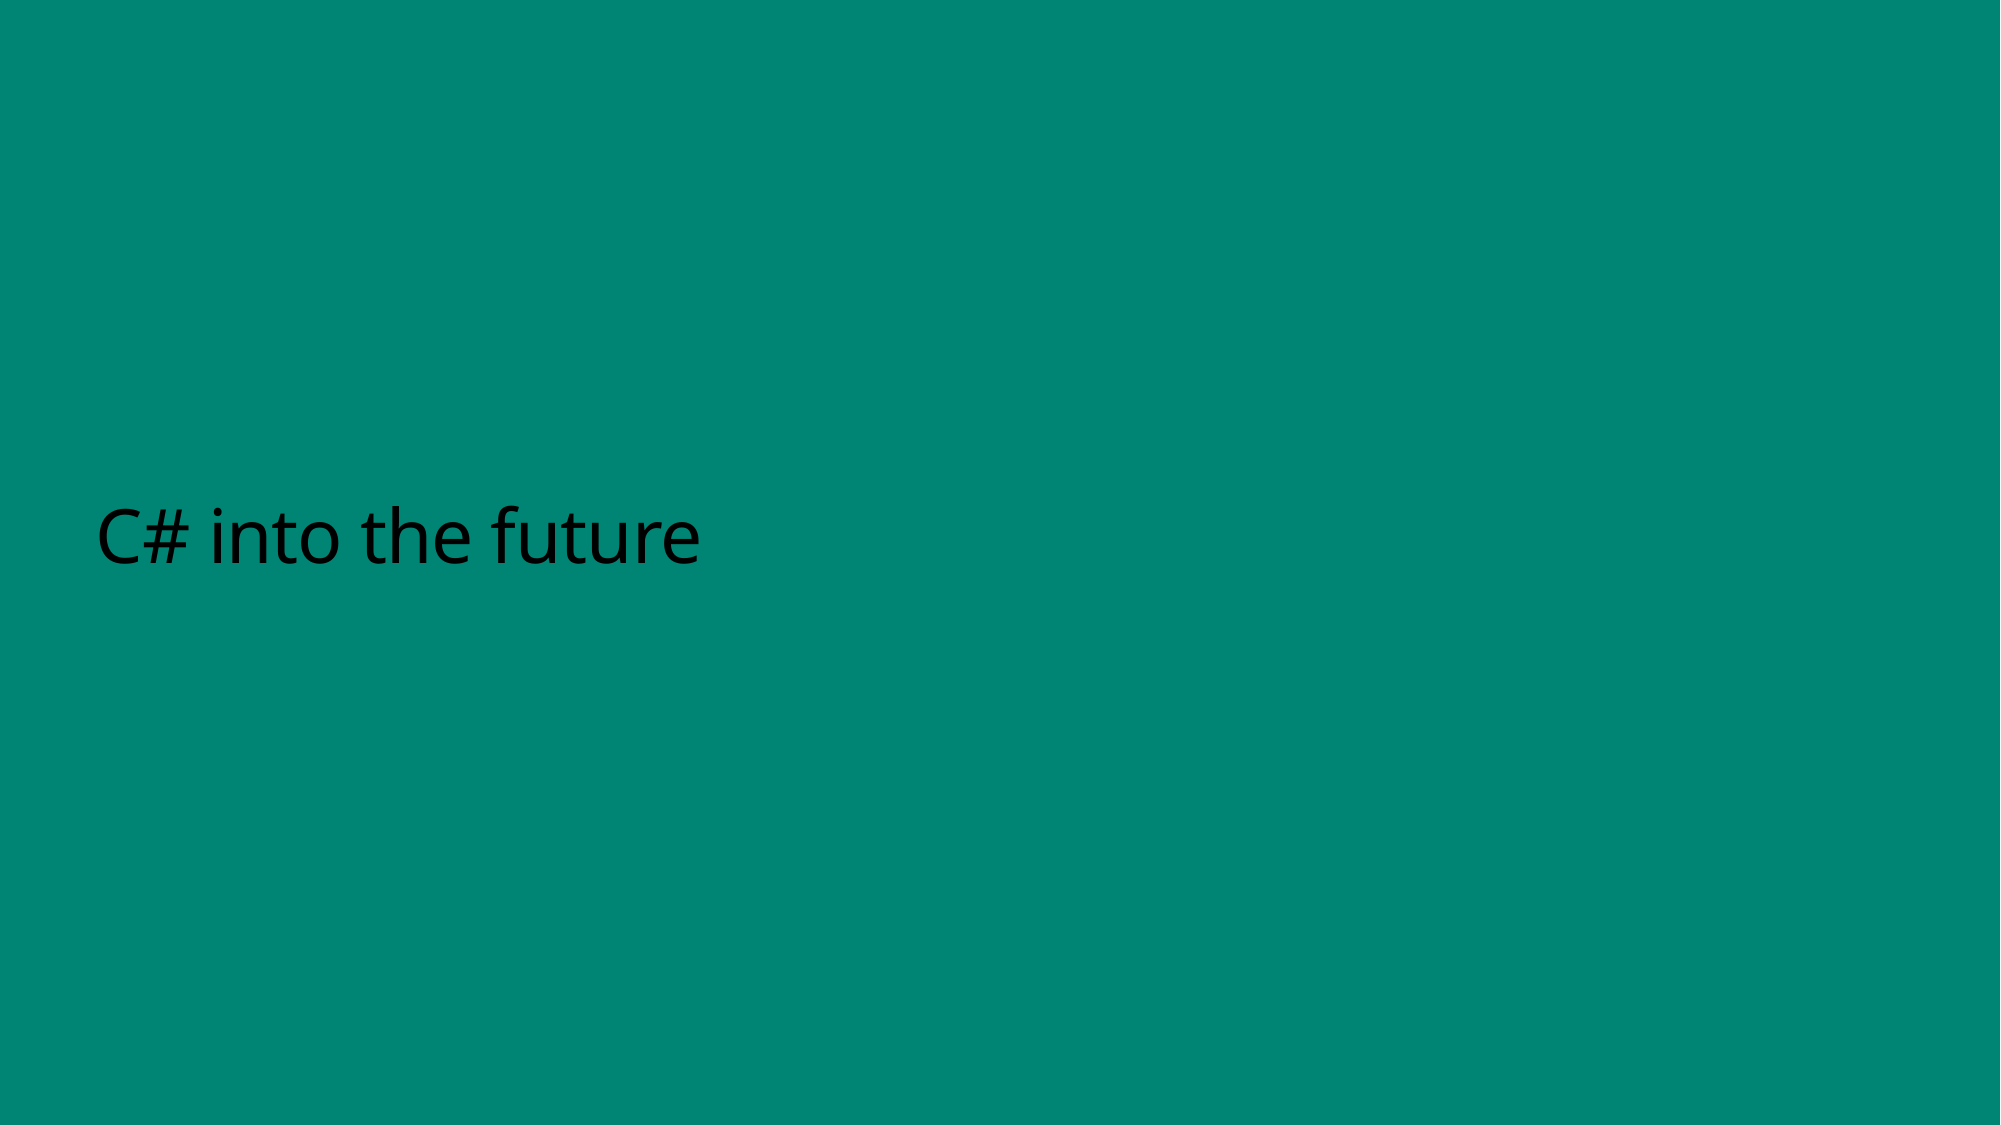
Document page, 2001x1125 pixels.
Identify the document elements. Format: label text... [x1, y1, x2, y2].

title C# into the future [95, 497, 1596, 580]
